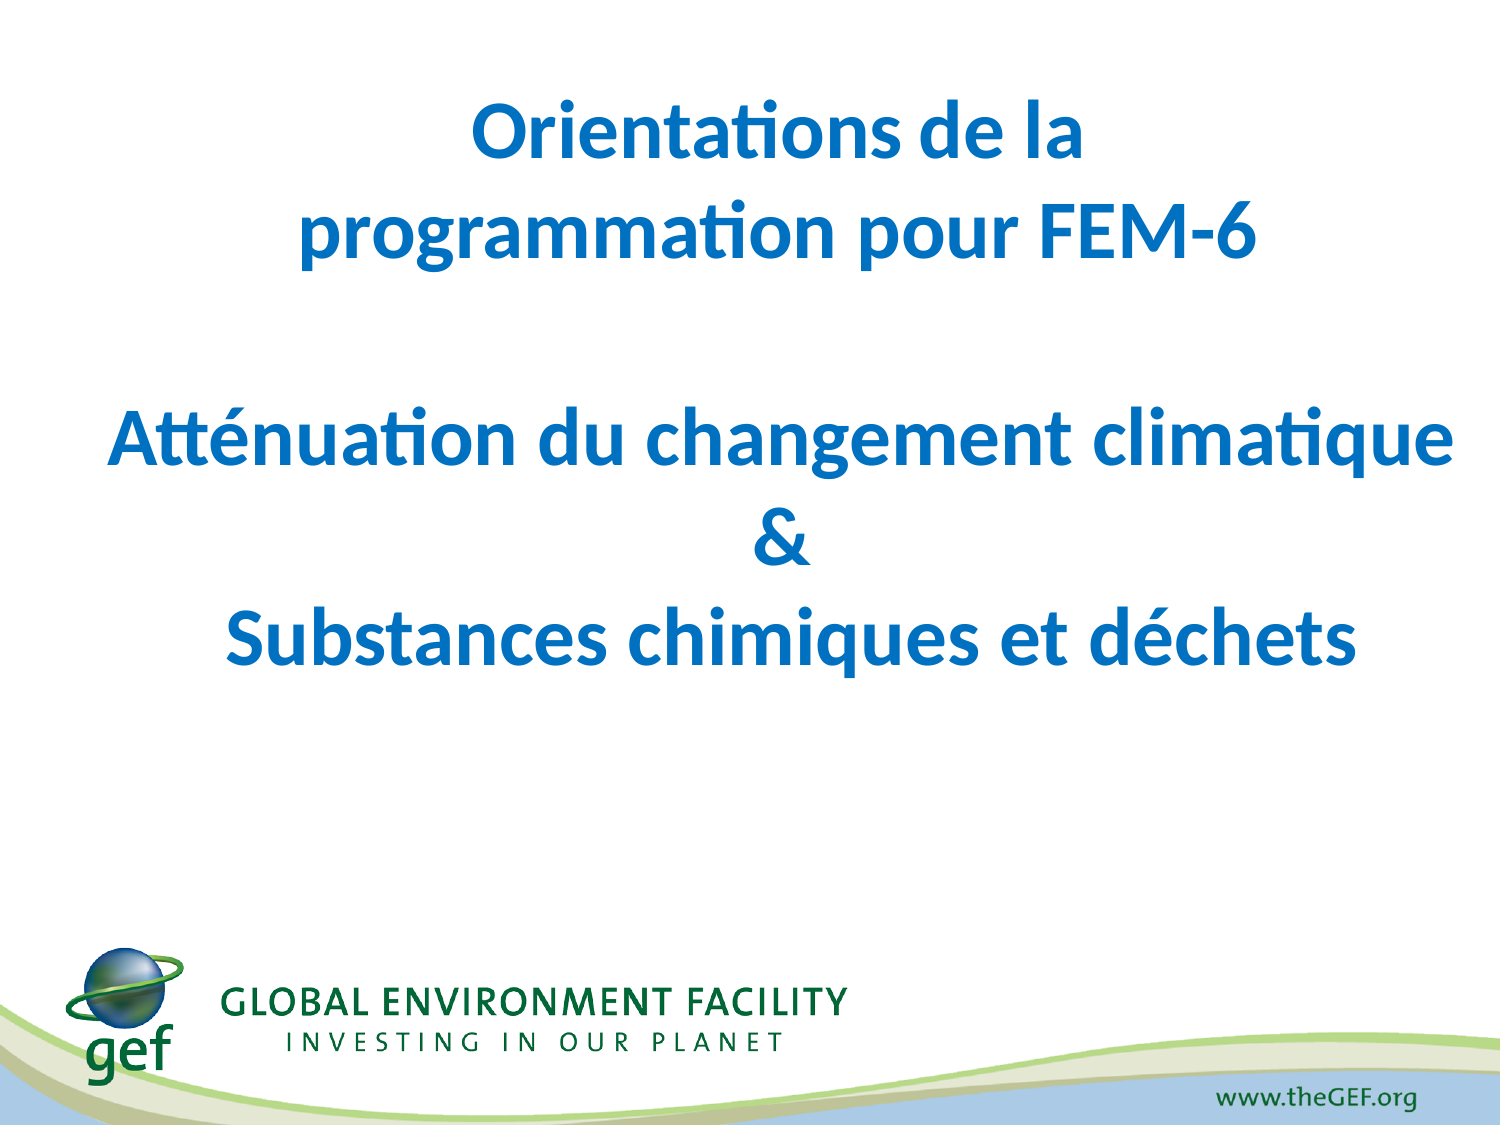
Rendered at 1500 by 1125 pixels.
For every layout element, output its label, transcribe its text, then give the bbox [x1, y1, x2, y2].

text_box Atténuation du changement climatique & Substances chimiques et déchets [92, 375, 1472, 690]
text_box Orientations de la programmation pour FEM-6 [253, 67, 1304, 283]
picture [0, 920, 1500, 1125]
